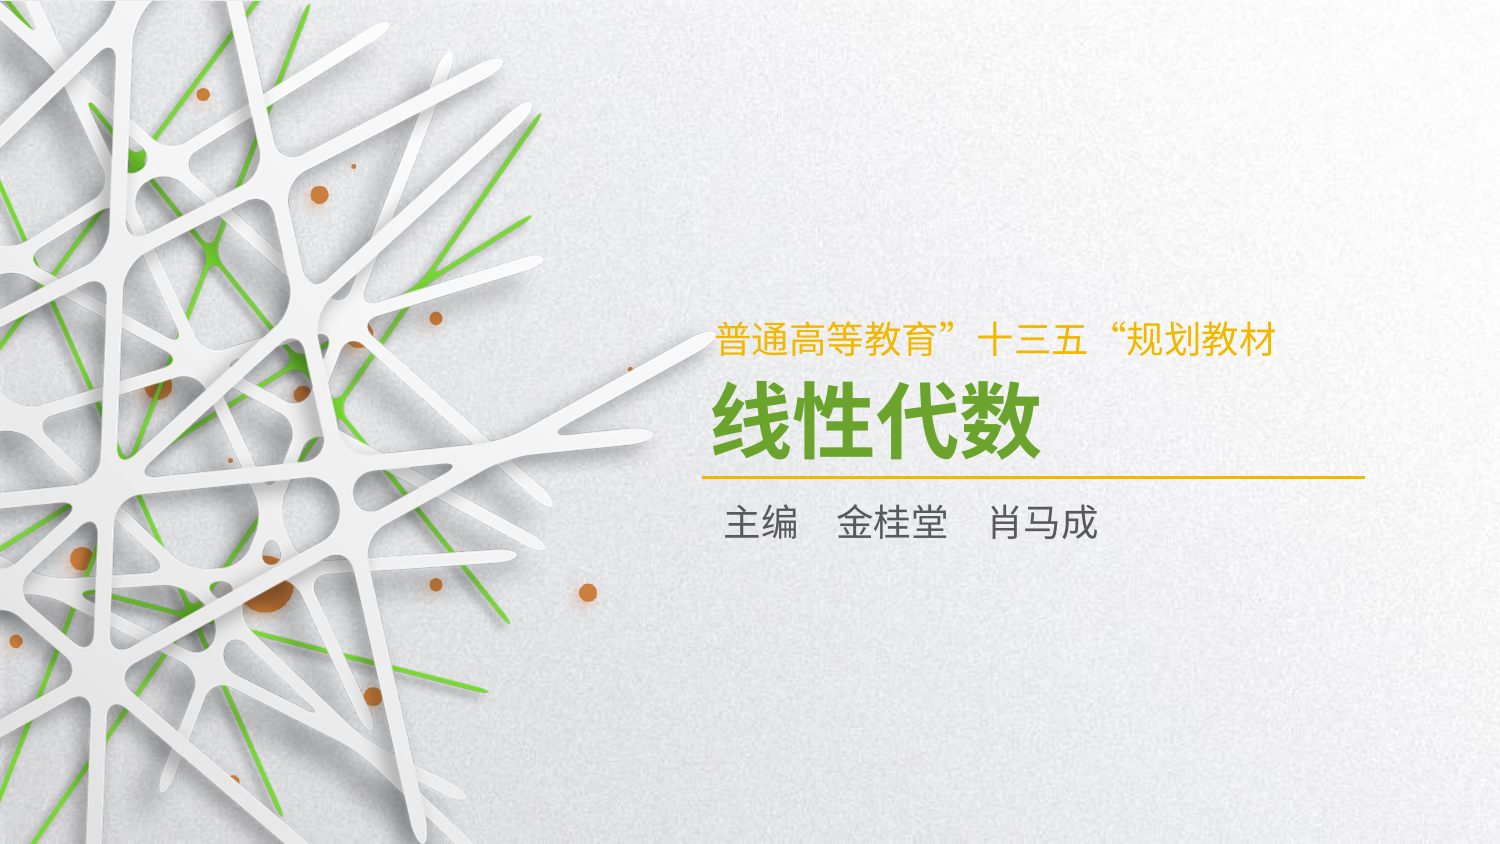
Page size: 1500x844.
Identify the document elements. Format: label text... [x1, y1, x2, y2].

text_box 普通高等教育”十三五“规划教材 [729, 315, 1365, 361]
text_box 主编 金桂堂 肖马成 [729, 491, 1365, 552]
picture [0, 0, 1500, 844]
text_box 线性代数 [729, 361, 1365, 476]
